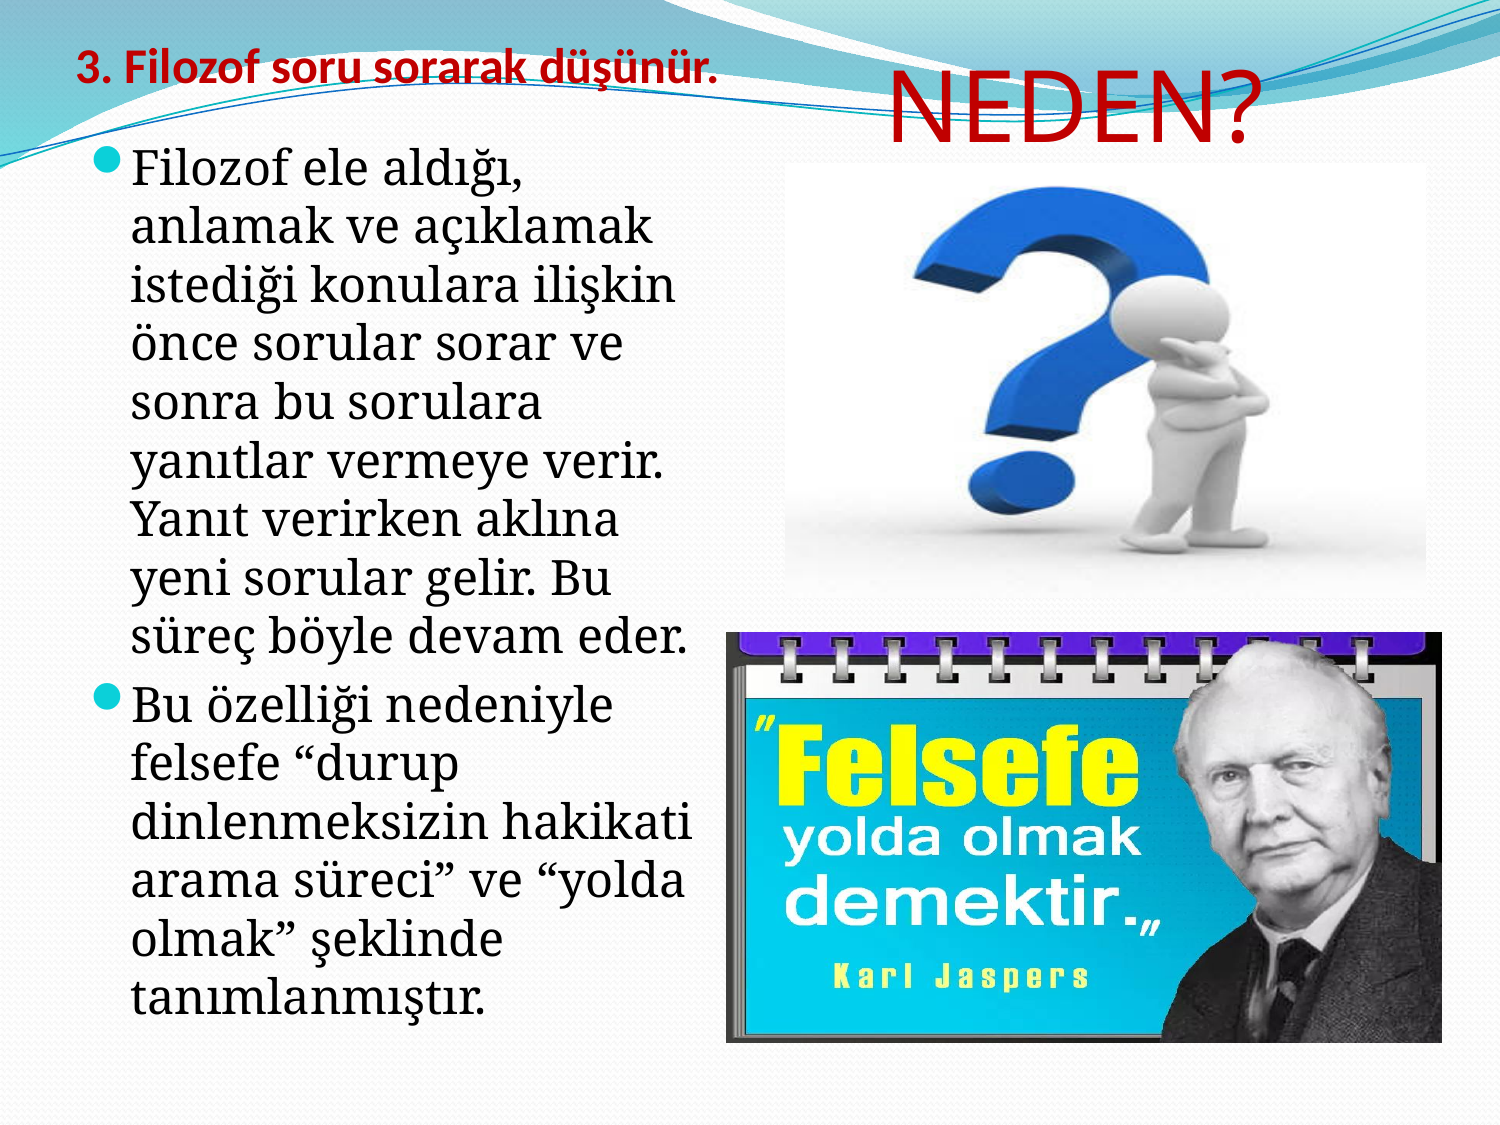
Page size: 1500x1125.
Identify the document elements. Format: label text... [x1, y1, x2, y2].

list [784, 163, 1426, 598]
list Filozof ele aldığı, anlamak ve açıklamak istediği konulara ilişkin önce sorular sorar ve sonra bu sorulara yanıtlar vermeye verir. Yanıt verirken aklına yeni sorular gelir. Bu süreç böyle devam eder. Bu özelliği nedeniyle felsefe “durup dinlenmeksizin hakikati arama süreci” ve “yolda olmak” şeklinde tanımlanmıştır. [75, 128, 738, 1043]
title 3. Filozof soru sorarak düşünür. [75, 23, 739, 94]
text_box NEDEN? [843, 35, 1383, 163]
picture [726, 632, 1442, 1044]
